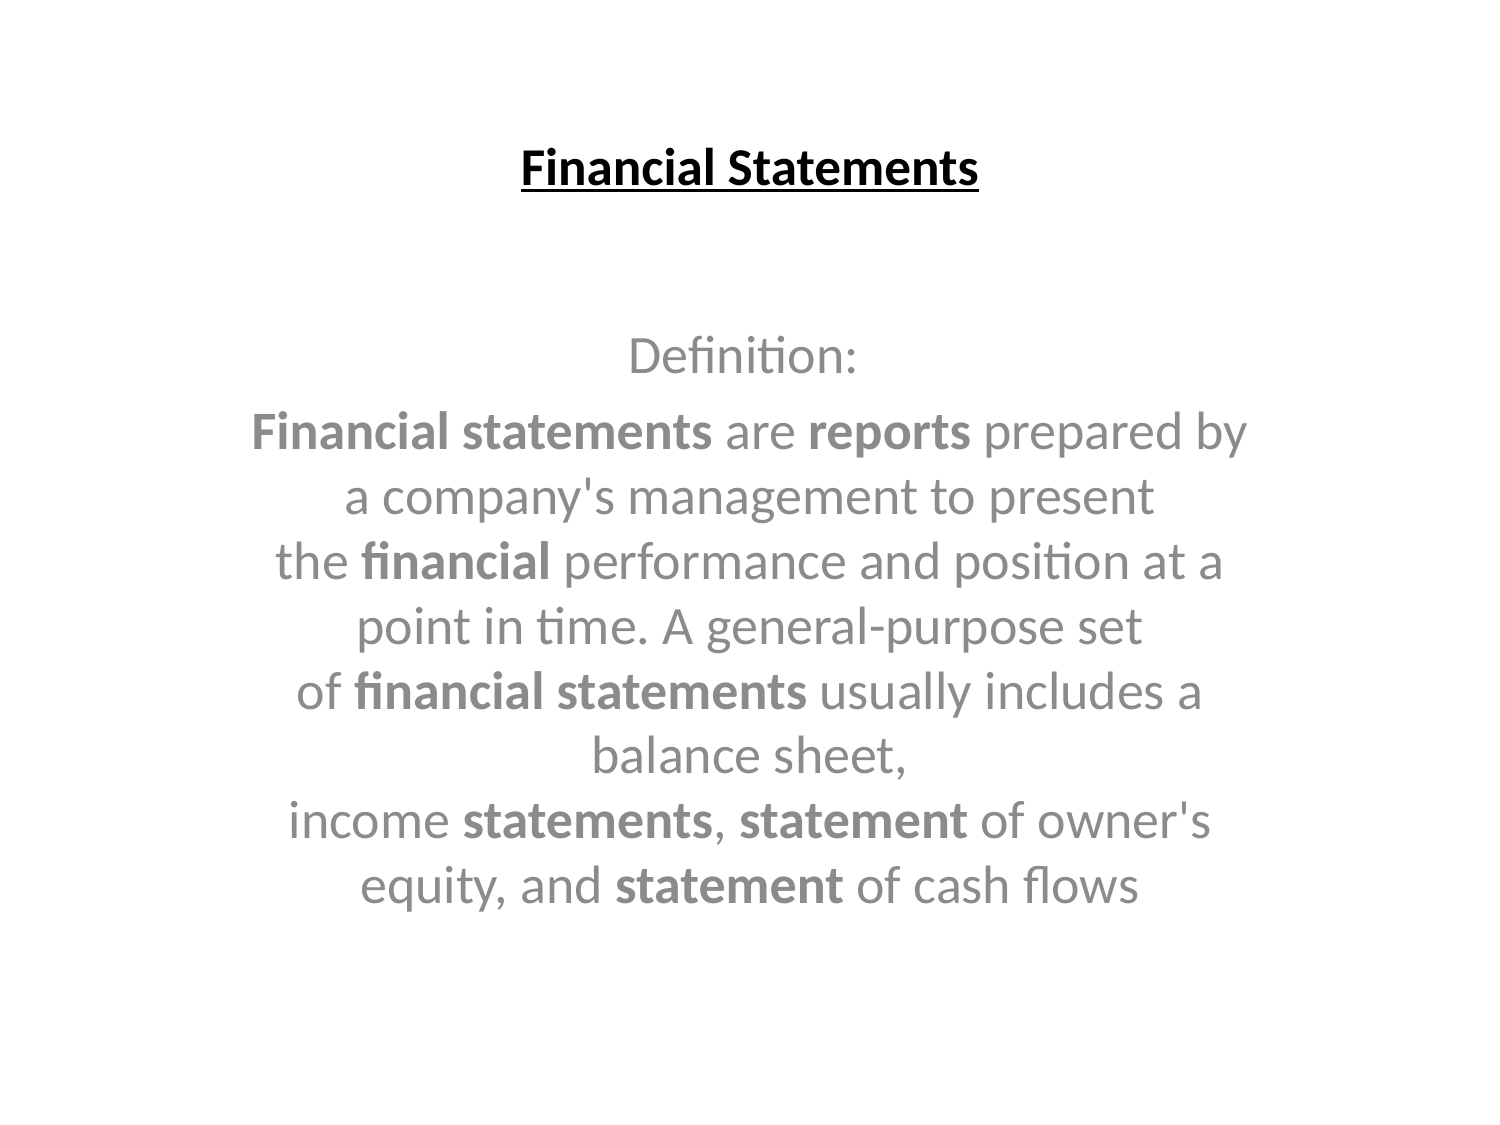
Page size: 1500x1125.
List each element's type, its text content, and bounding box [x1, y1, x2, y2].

subtitle Definition: Financial statements are reports prepared by a company's management to present the financial performance and position at a point in time. A general-purpose set of financial statements usually includes a balance sheet, income statements, statement of owner's equity, and statement of cash flows [225, 312, 1275, 925]
title Financial Statements [112, 99, 1388, 363]
